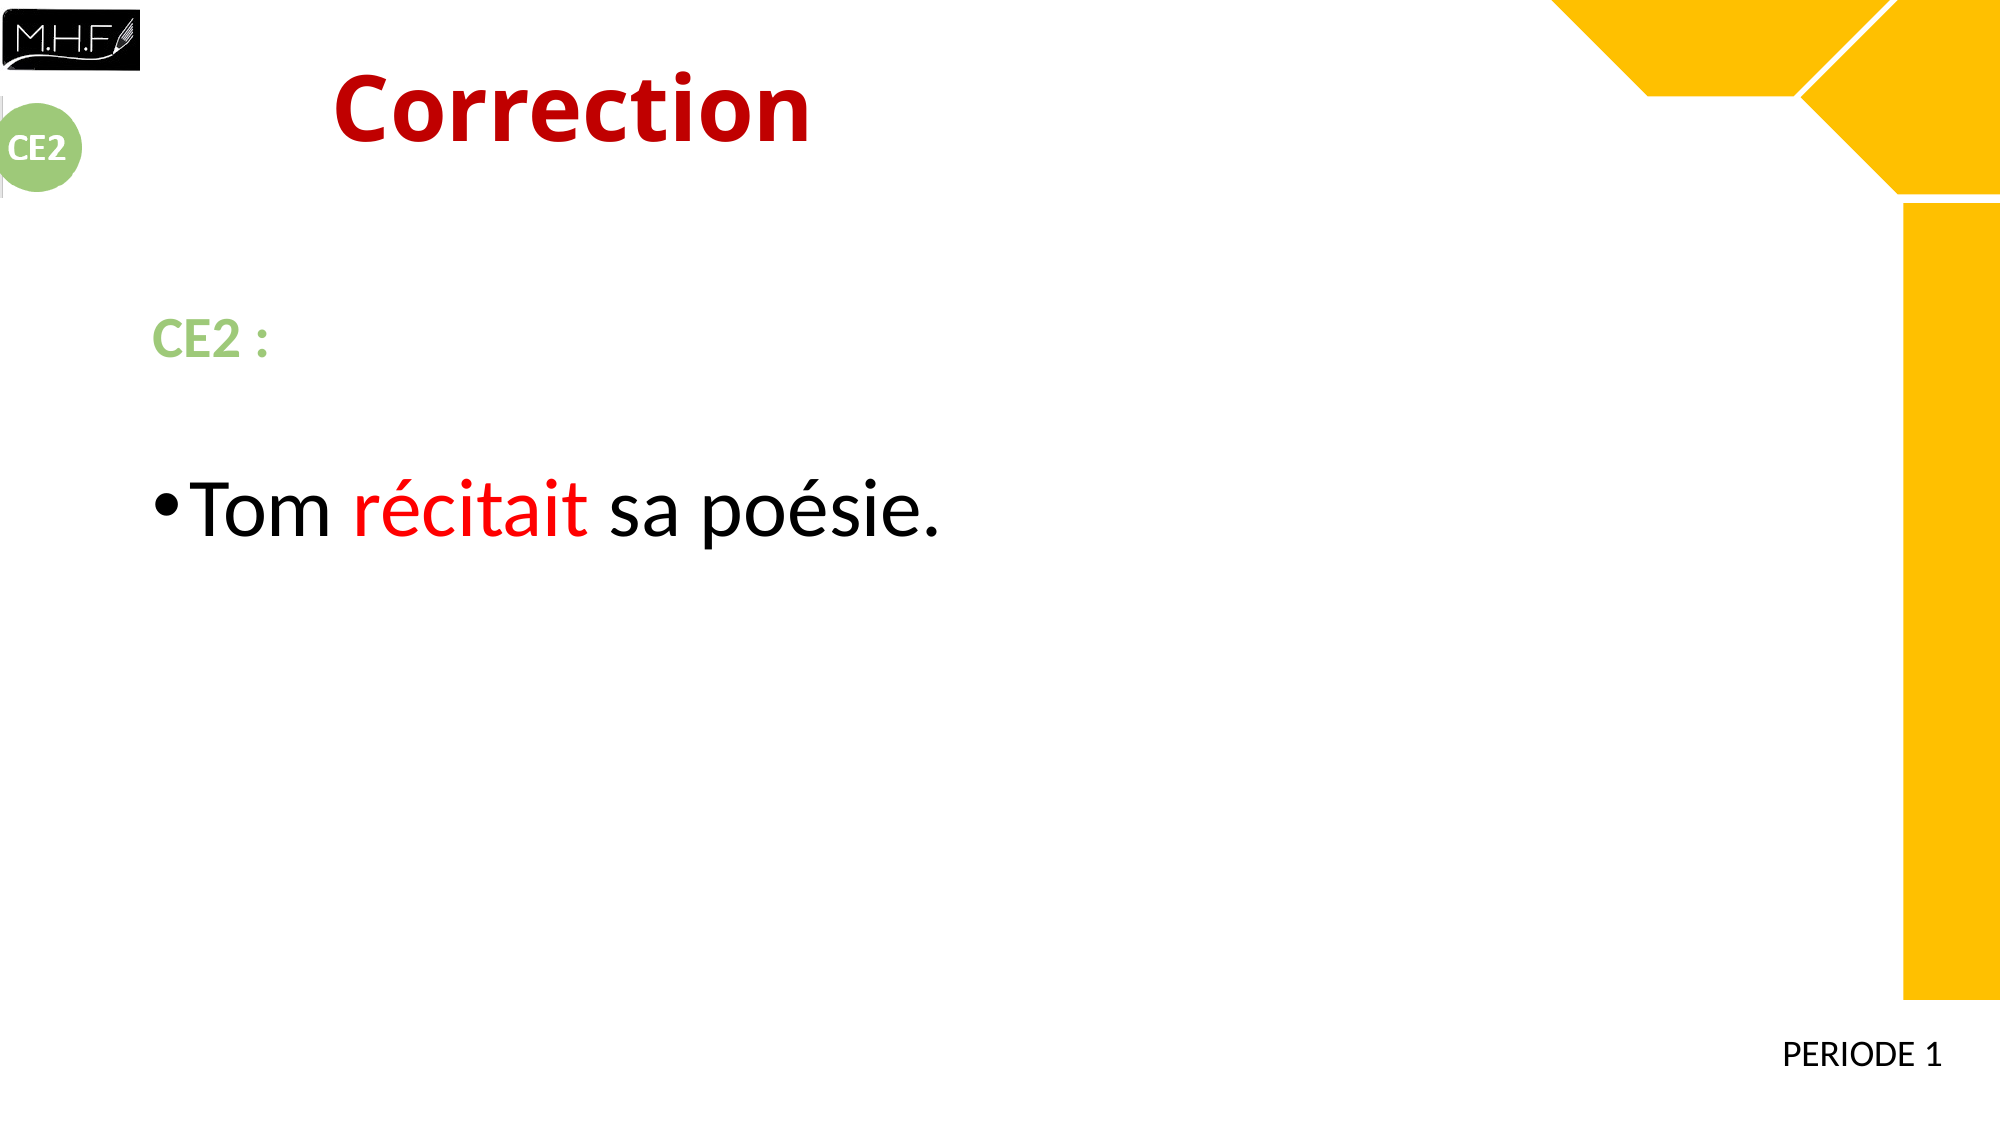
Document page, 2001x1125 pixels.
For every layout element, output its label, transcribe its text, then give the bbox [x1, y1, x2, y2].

text_box [1799, 0, 2000, 196]
text_box [1902, 202, 2000, 1001]
text_box PERIODE 1 [1362, 1021, 1967, 1125]
picture [0, 96, 87, 198]
list CE2 : Tom récitait sa poésie. [137, 299, 1863, 1014]
picture [0, 7, 140, 74]
title Correction [316, 3, 1863, 221]
text_box [1549, 0, 1892, 98]
